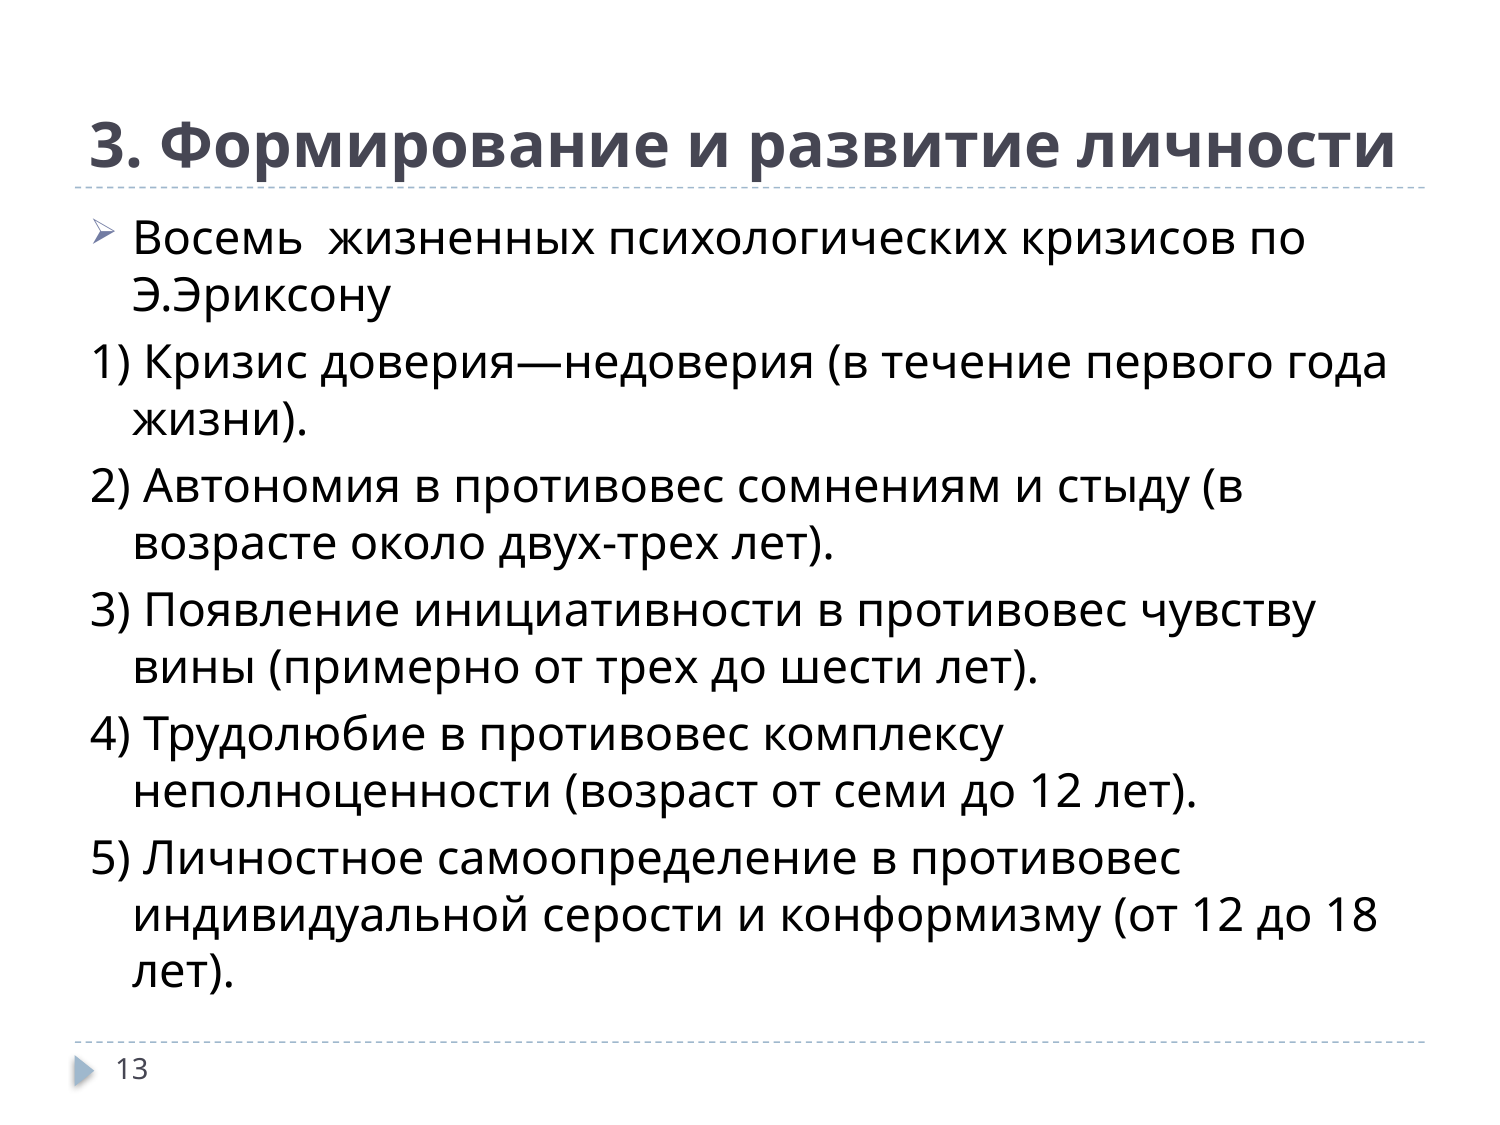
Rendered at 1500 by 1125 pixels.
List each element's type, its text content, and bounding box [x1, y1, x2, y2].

title 3. Формирование и развитие личности [75, 24, 1425, 188]
list Восемь жизненных психологических кризисов по Э.Эриксону 1) Кризис доверия—недоверия (в течение первого года жизни). 2) Автономия в противовес сомнениям и стыду (в возрасте около двух-трех лет). 3) Появление инициативности в противовес чувству вины (примерно от трех до шести лет). 4) Трудолюбие в противовес комплексу неполноценности (возраст от семи до 12 лет). 5) Личностное самоопределение в противовес индивидуальной серости и конформизму (от 12 до 18 лет). [75, 200, 1425, 1010]
slide_number 13 [100, 1042, 426, 1103]
